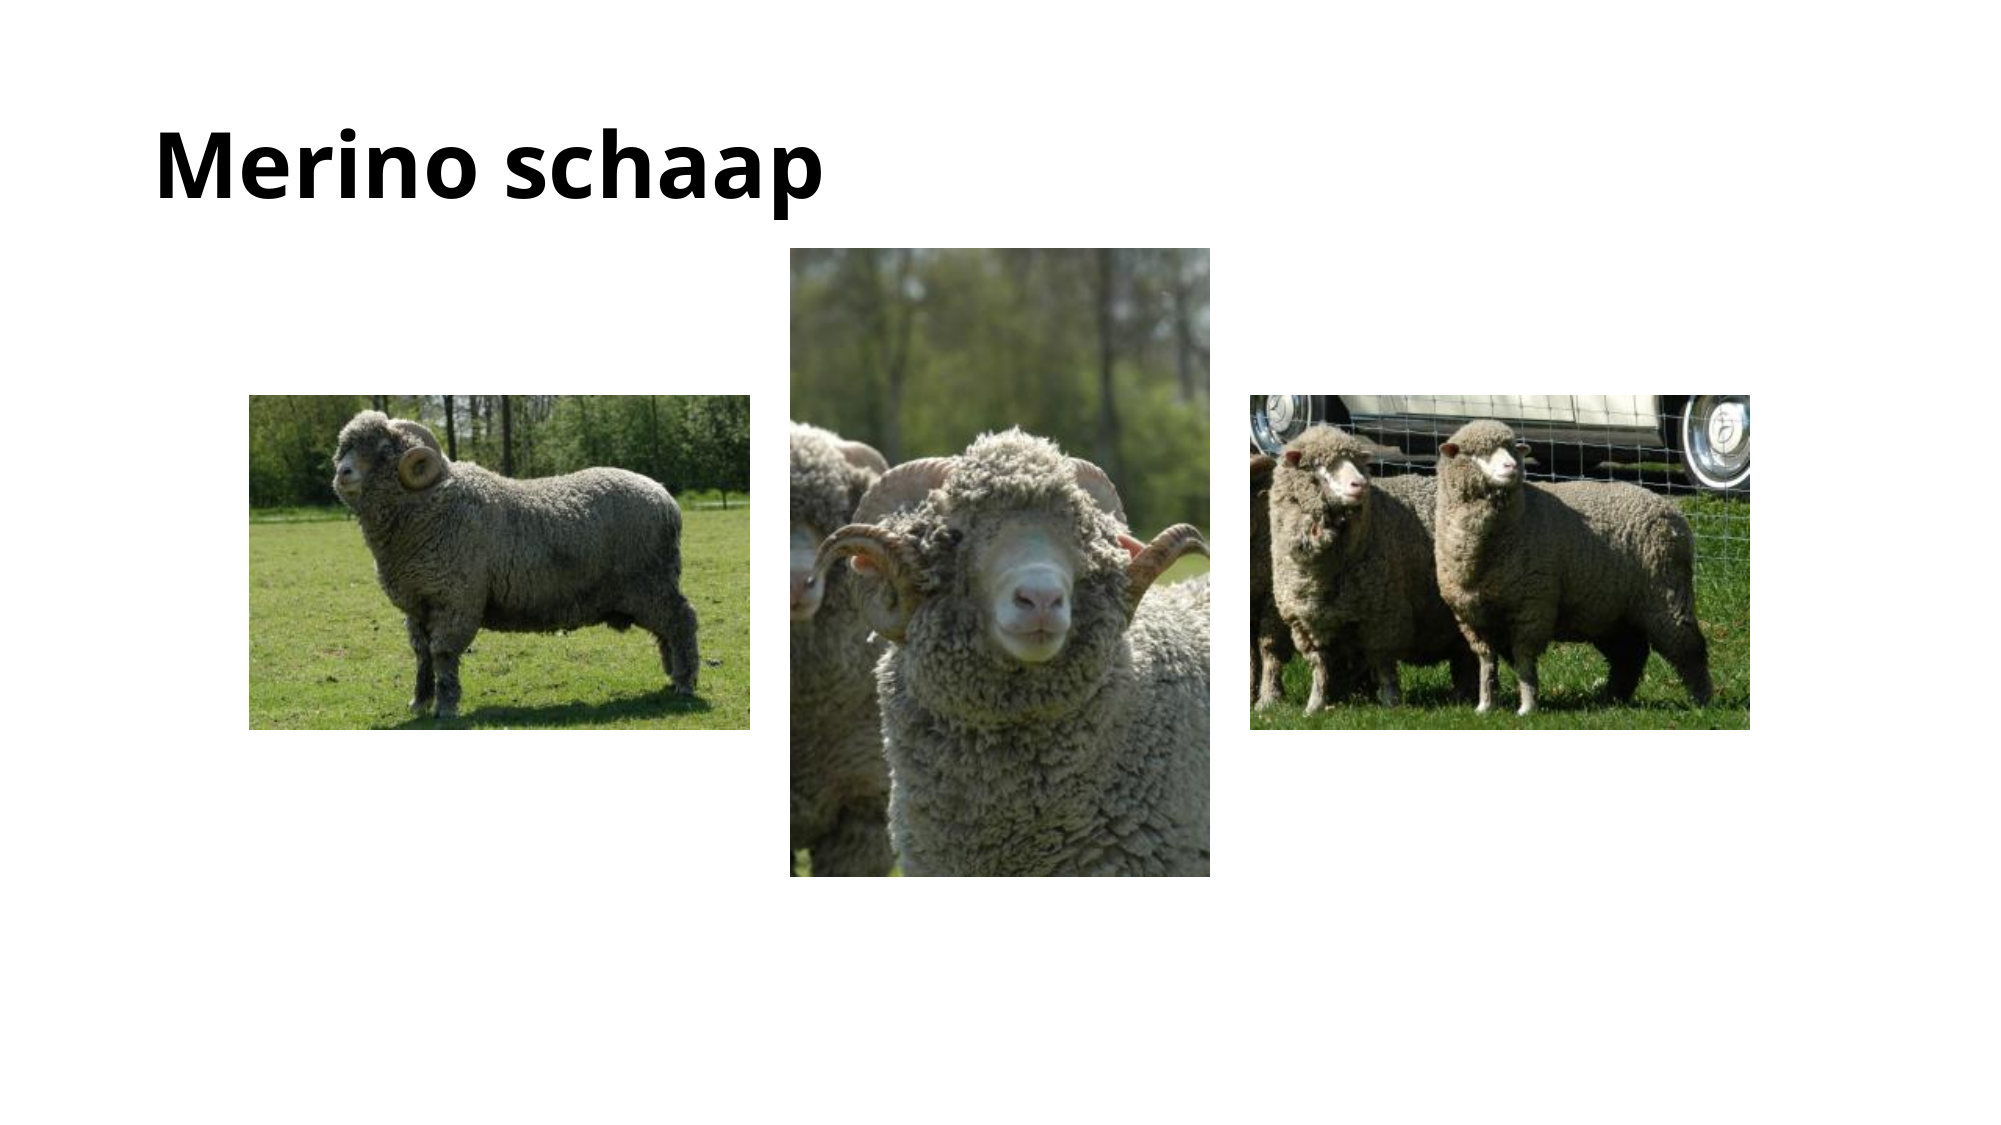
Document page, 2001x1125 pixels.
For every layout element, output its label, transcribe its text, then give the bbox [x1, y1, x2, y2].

picture [1249, 395, 1751, 730]
picture [790, 248, 1210, 877]
picture [249, 395, 750, 730]
title Merino schaap [137, 59, 1863, 278]
